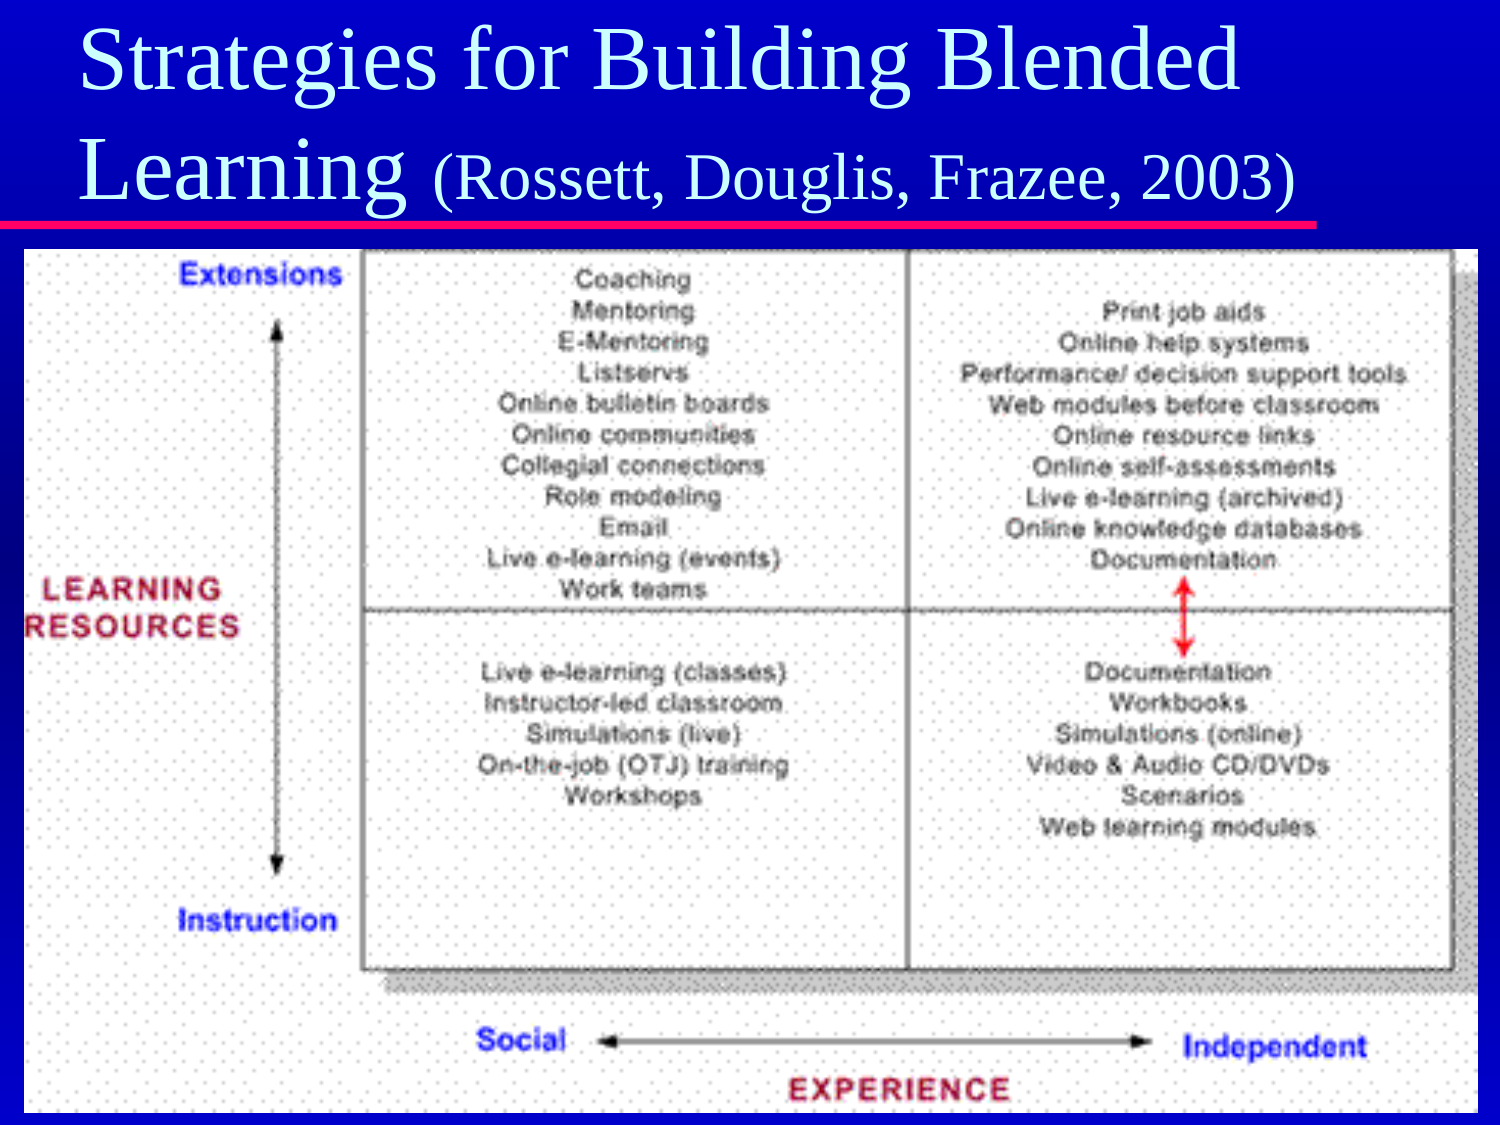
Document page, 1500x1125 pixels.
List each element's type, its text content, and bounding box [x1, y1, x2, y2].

title Strategies for Building Blended Learning (Rossett, Douglis, Frazee, 2003) [62, 43, 1338, 226]
picture [24, 249, 1479, 1113]
